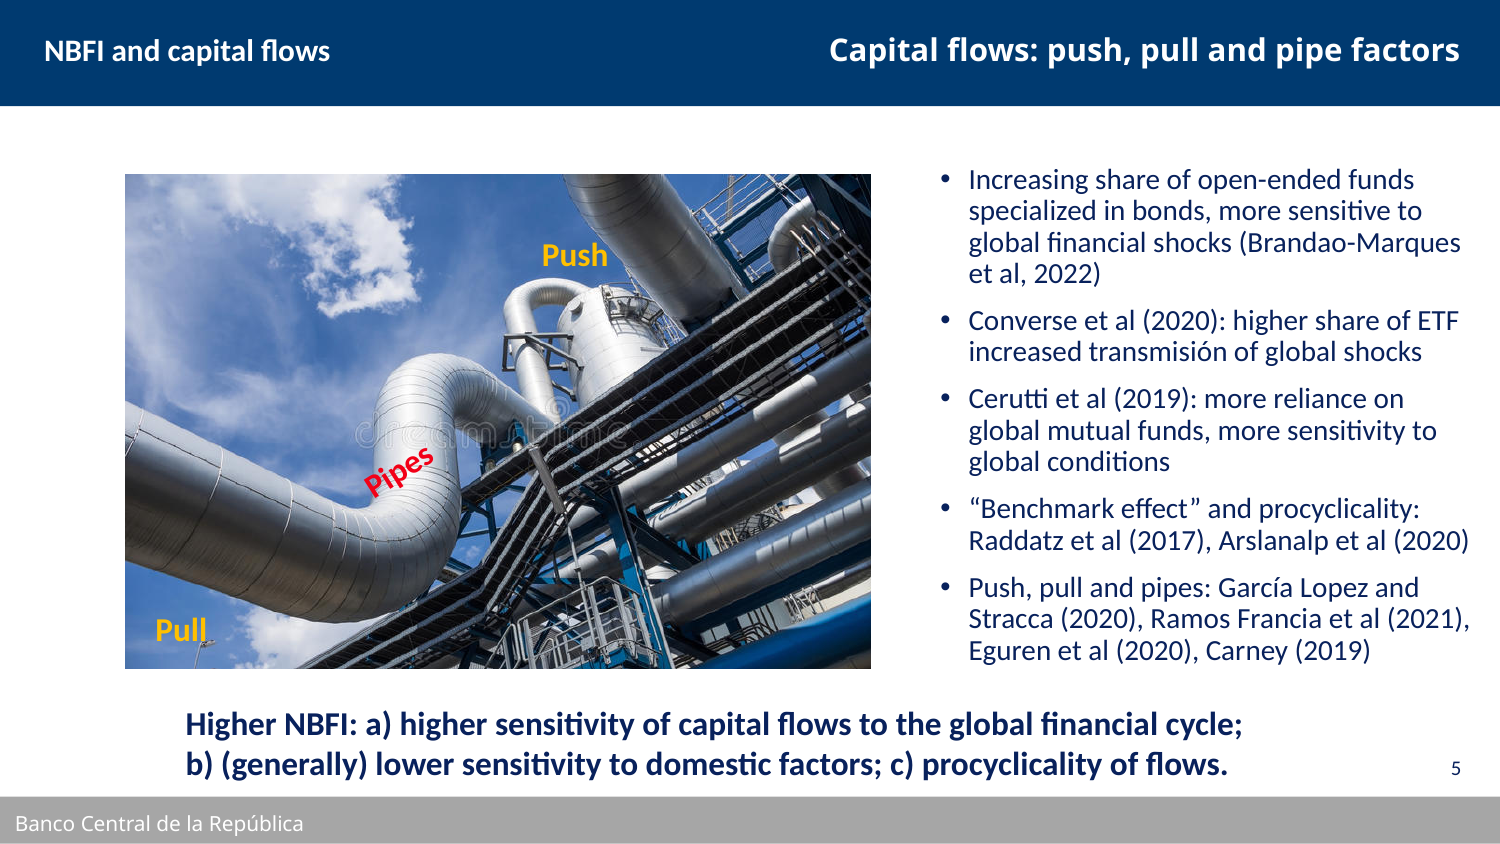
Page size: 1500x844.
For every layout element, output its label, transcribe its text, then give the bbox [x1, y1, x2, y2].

list Capital flows: push, pull and pipe factors [839, 26, 1476, 84]
text_box Higher NBFI: a) higher sensitivity of capital flows to the global financial cycle; b) (generally) lower sensitivity to domestic factors; c) procyclicality of flows. [170, 695, 1392, 790]
text_box Increasing share of open-ended funds specialized in bonds, more sensitive to global financial shocks (Brandao-Marques et al, 2022) Converse et al (2020): higher share of ETF increased transmisión of global shocks Cerutti et al (2019): more reliance on global mutual funds, more sensitivity to global conditions “Benchmark effect” and procyclicality: Raddatz et al (2017), Arslanalp et al (2020) Push, pull and pipes: García Lopez and Stracca (2020), Ramos Francia et al (2021), Eguren et al (2020), Carney (2019) [925, 156, 1489, 674]
picture [125, 174, 871, 669]
text_box NBFI and capital flows [29, 26, 839, 84]
